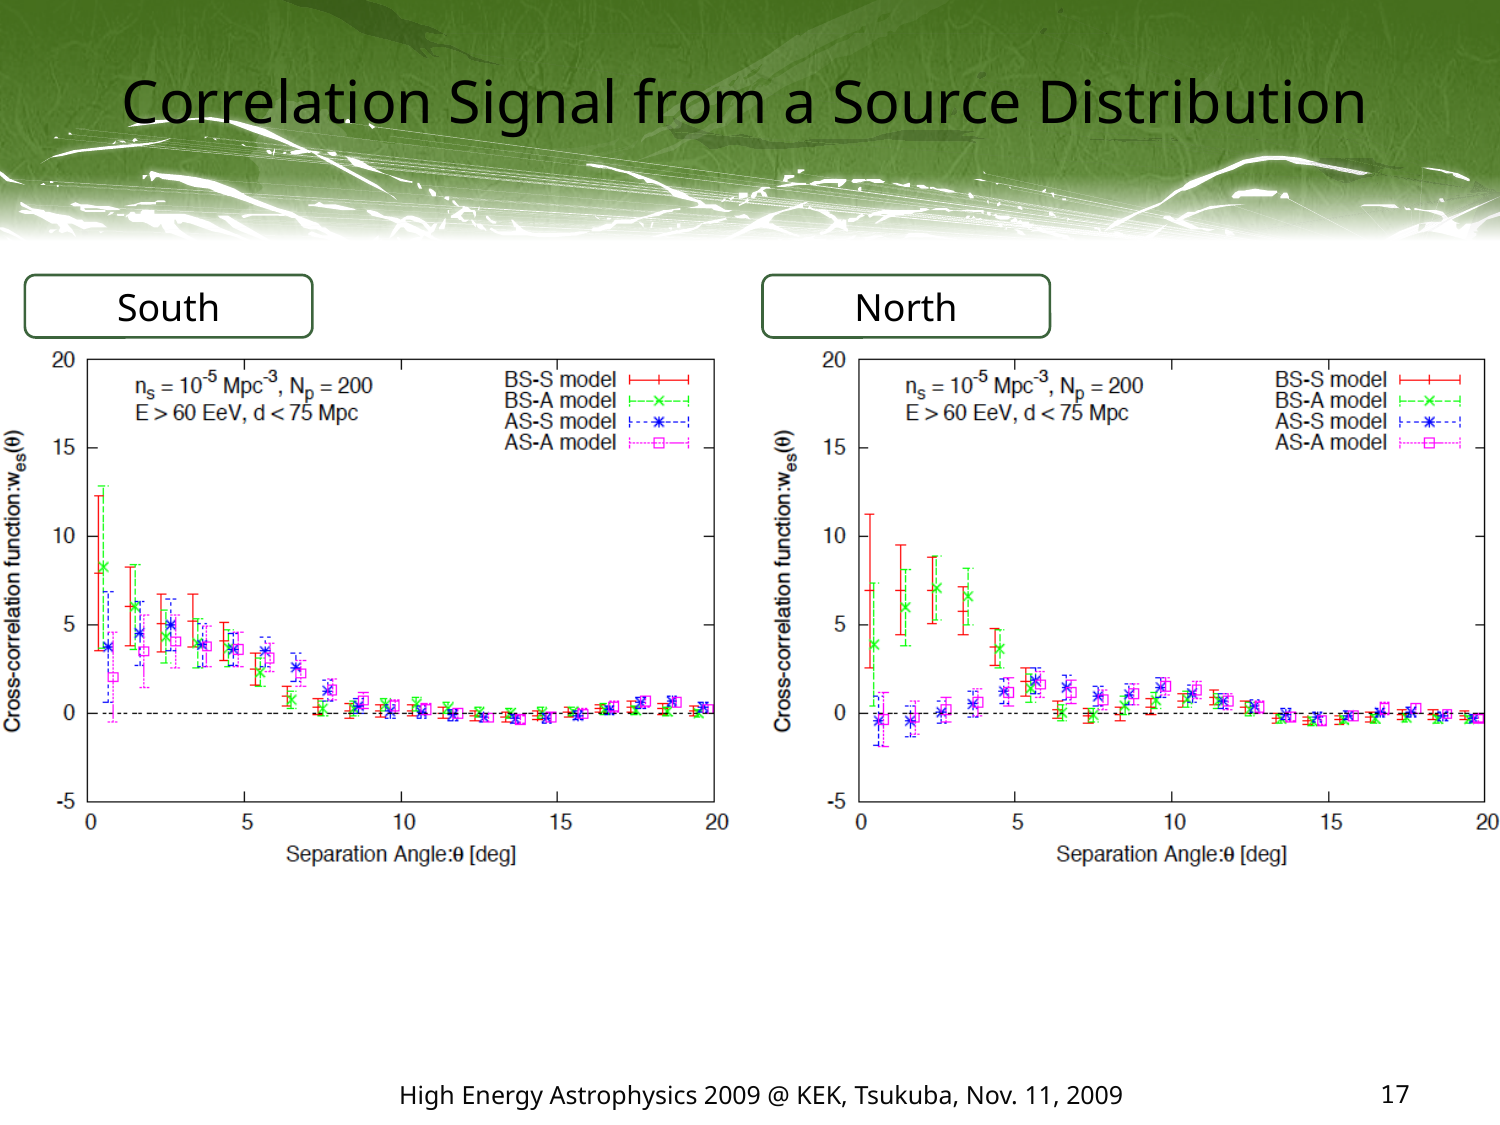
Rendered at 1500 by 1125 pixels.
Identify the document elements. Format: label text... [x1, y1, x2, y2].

title Correlation Signal from a Source Distribution [70, 35, 1421, 164]
slide_number 17 [1347, 1065, 1425, 1125]
text_box North [761, 273, 1052, 339]
footer High Energy Astrophysics 2009 @ KEK, Tsukuba, Nov. 11, 2009 [269, 1065, 1254, 1125]
text_box South [23, 273, 314, 339]
picture [1, 349, 1500, 869]
